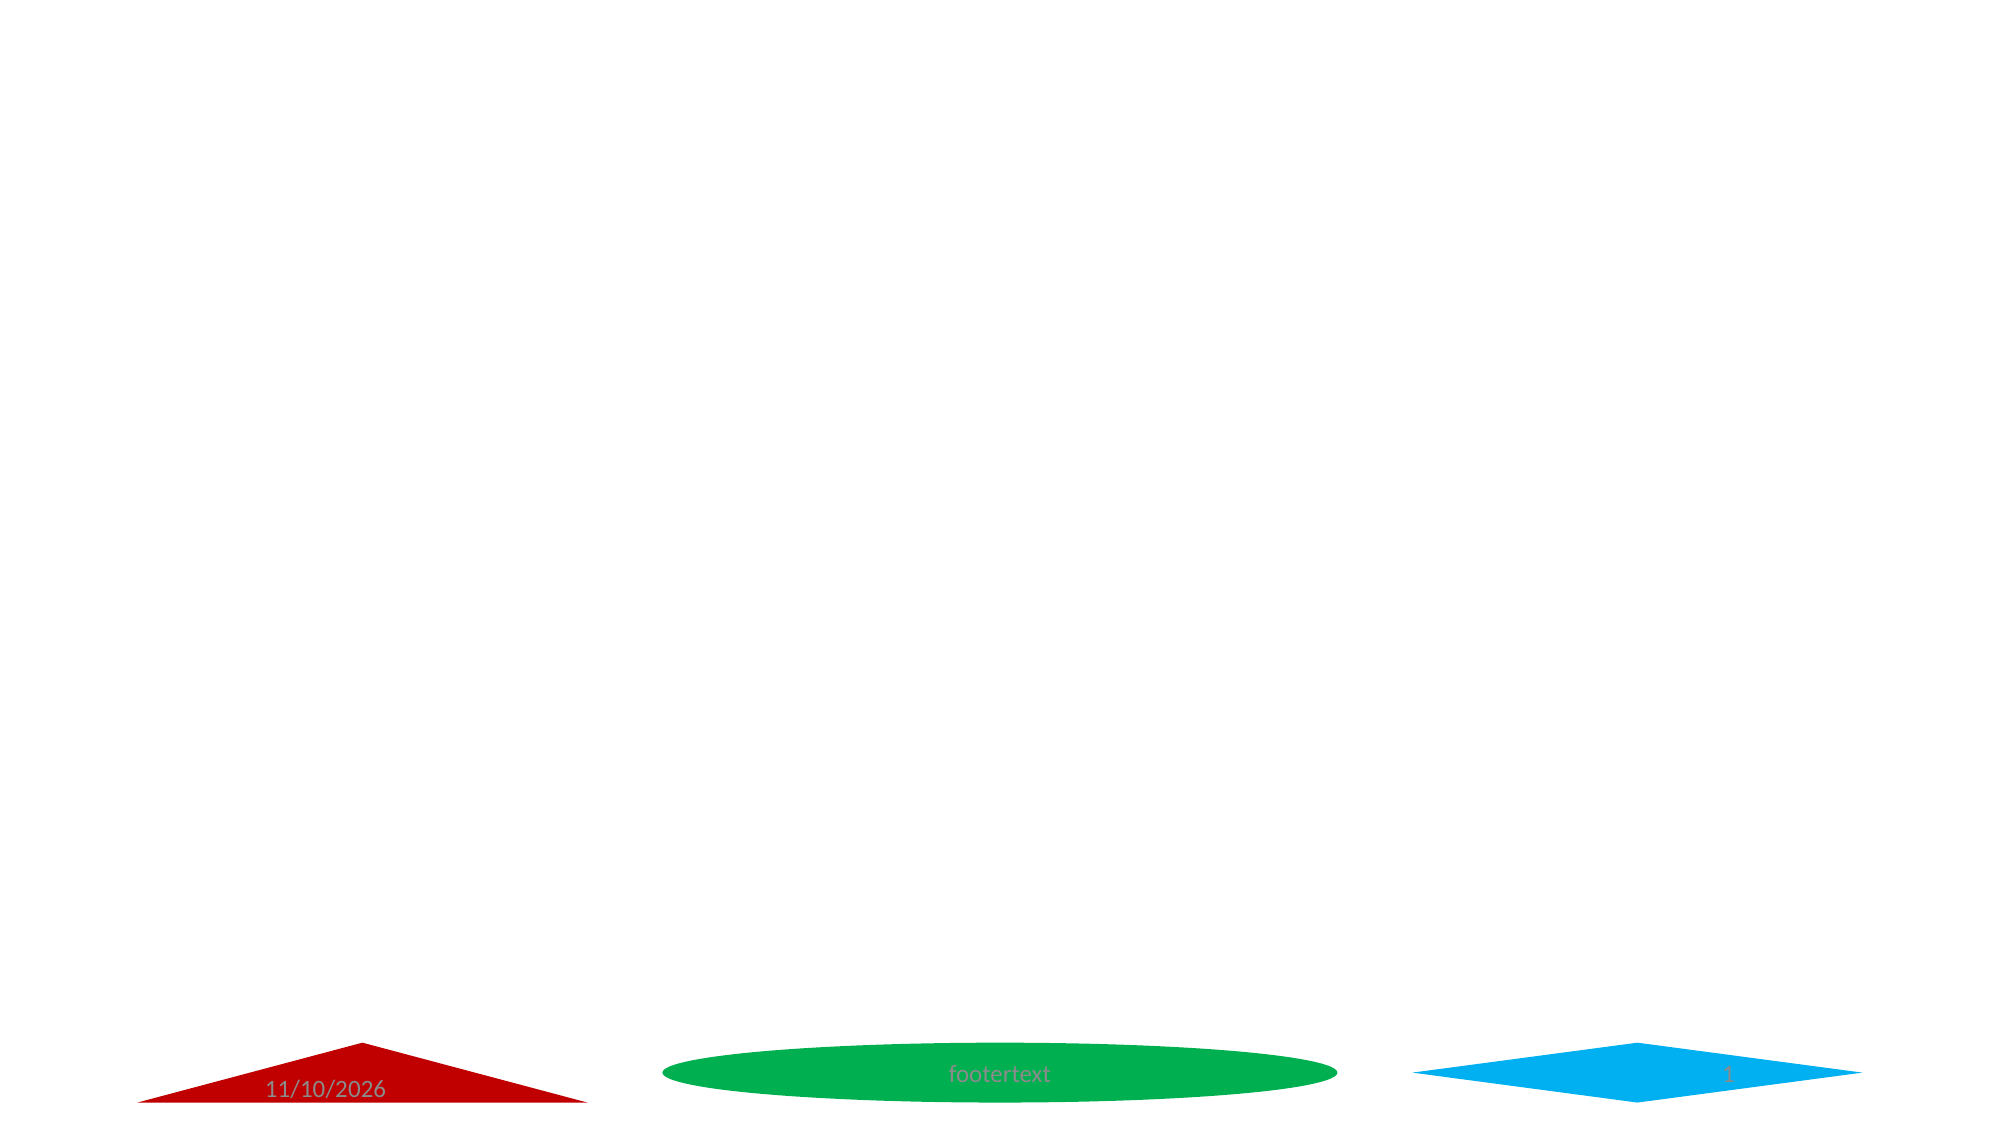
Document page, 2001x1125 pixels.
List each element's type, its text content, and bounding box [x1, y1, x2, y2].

slide_number 1 [1412, 1042, 1863, 1103]
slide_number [137, 1042, 588, 1103]
footer footertext [662, 1042, 1338, 1103]
